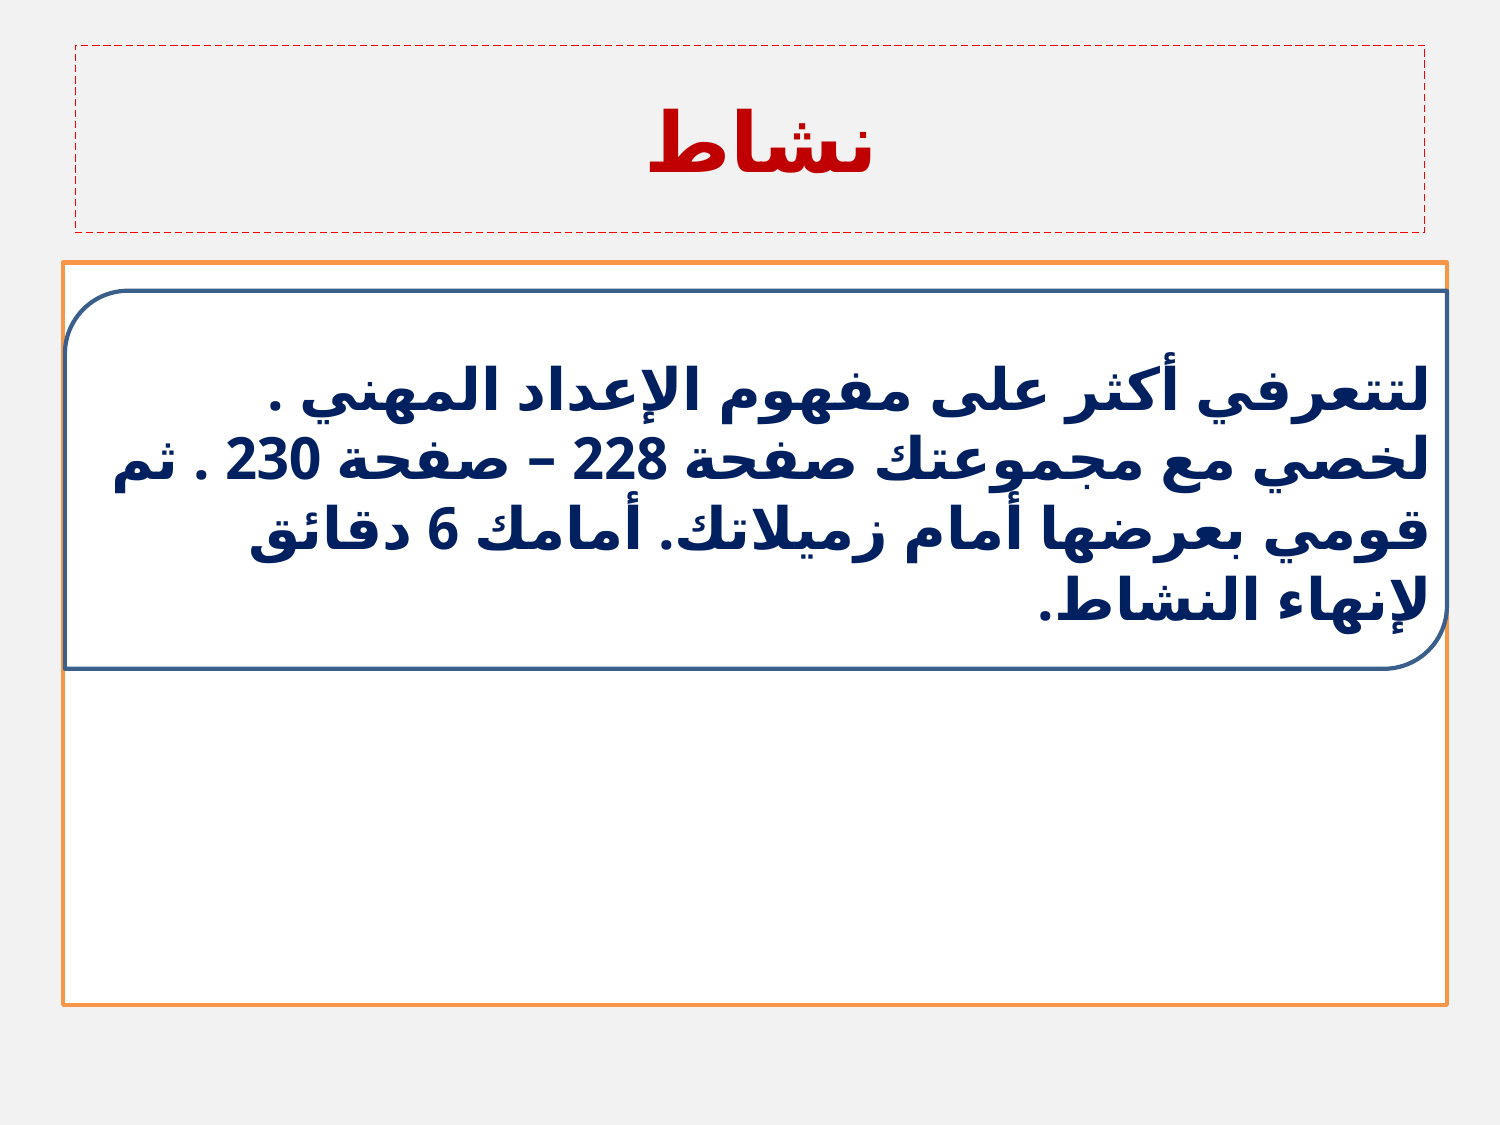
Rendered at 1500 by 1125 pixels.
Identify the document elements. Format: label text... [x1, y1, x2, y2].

title نشاط [75, 45, 1425, 233]
text_box [62, 288, 1450, 671]
list لتتعرفي أكثر على مفهوم الإعداد المهني . لخصي مع مجموعتك صفحة 228 – صفحة 230 . ثم قومي بعرضها أمام زميلاتك. أمامك 6 دقائق لإنهاء النشاط. [61, 260, 1449, 1007]
